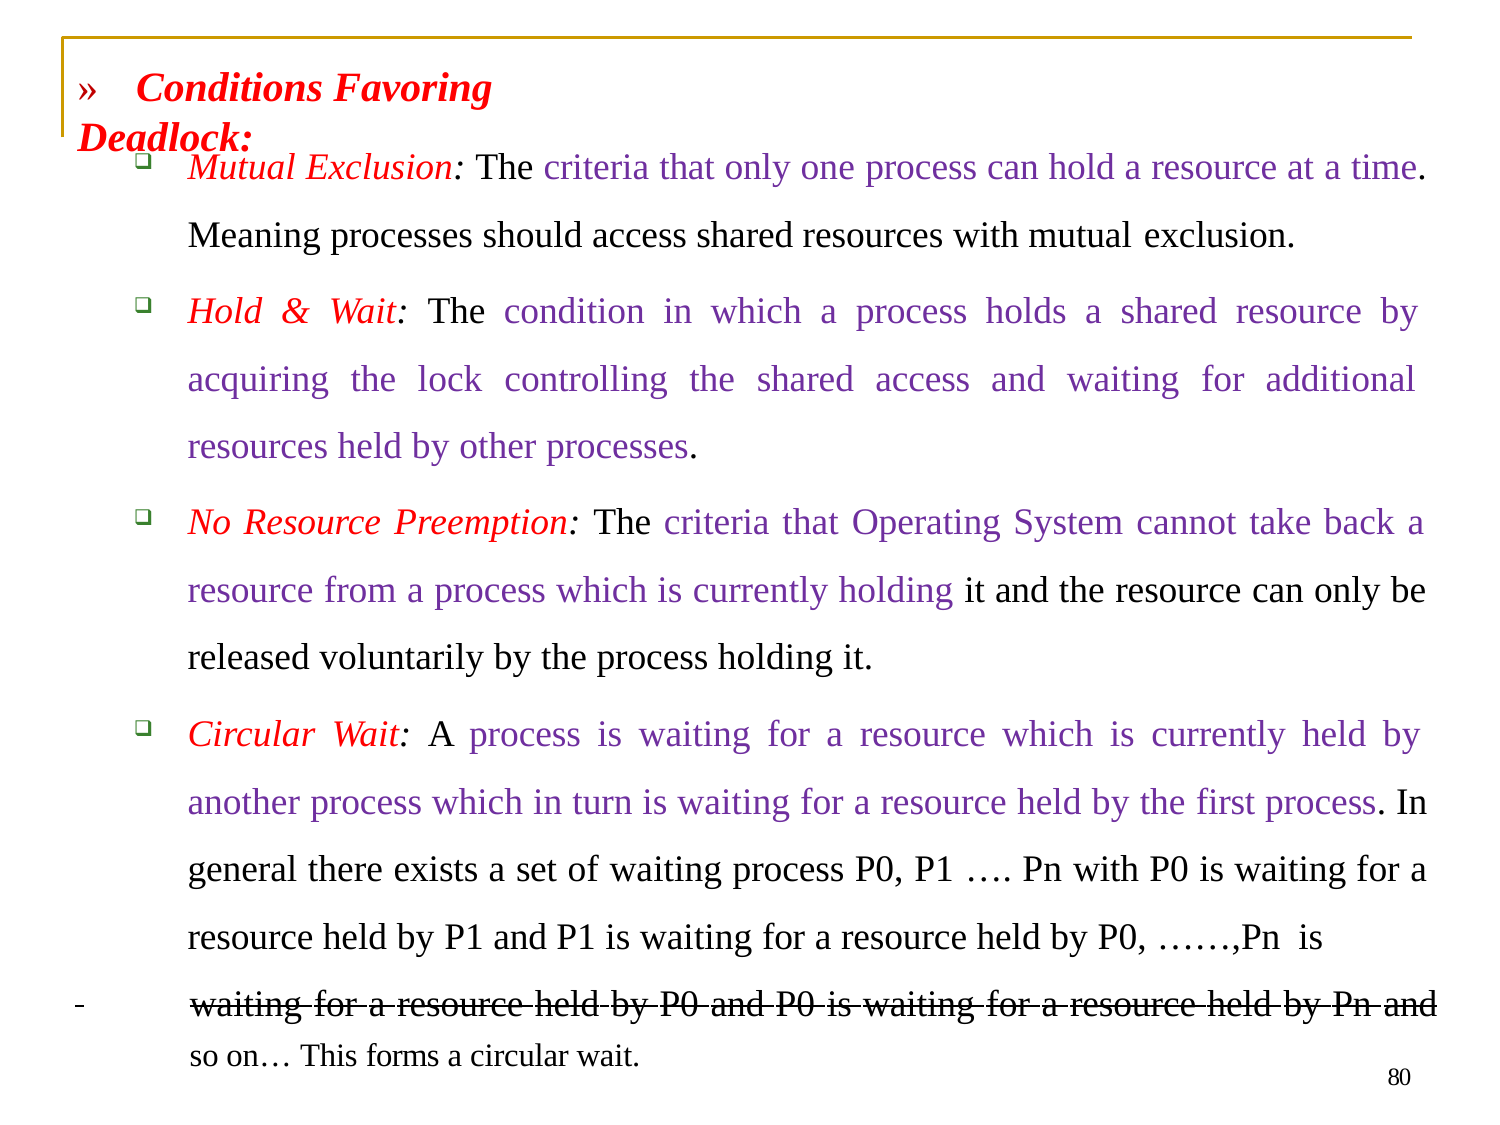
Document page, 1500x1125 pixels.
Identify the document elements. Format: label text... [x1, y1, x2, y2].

text_box 80 [1385, 1058, 1413, 1090]
text_box Mutual Exclusion: The criteria that only one process can hold a resource at a time. Meaning processes should access shared resources with mutual exclusion. Hold & Wait: The condition in which a process holds a shared resource by acquiring the lock controlling the shared access and waiting for additional resources held by other processes. No Resource Preemption: The criteria that Operating System cannot take back a resource from a process which is currently holding it and the resource can only be released voluntarily by the process holding it. Circular Wait: A process is waiting for a resource which is currently held by another process which in turn is waiting for a resource held by the first process. In general there exists a set of waiting process P0, P1 …. Pn with P0 is waiting for a resource held by P1 and P1 is waiting for a resource held by P0, ……,Pn is waiting for a resource held by P0 and P0 is waiting for a resource held by Pn and [72, 117, 1439, 1025]
text_box so on… This forms a circular wait. [187, 1008, 836, 1079]
title » Conditions Favoring Deadlock: [75, 57, 680, 117]
